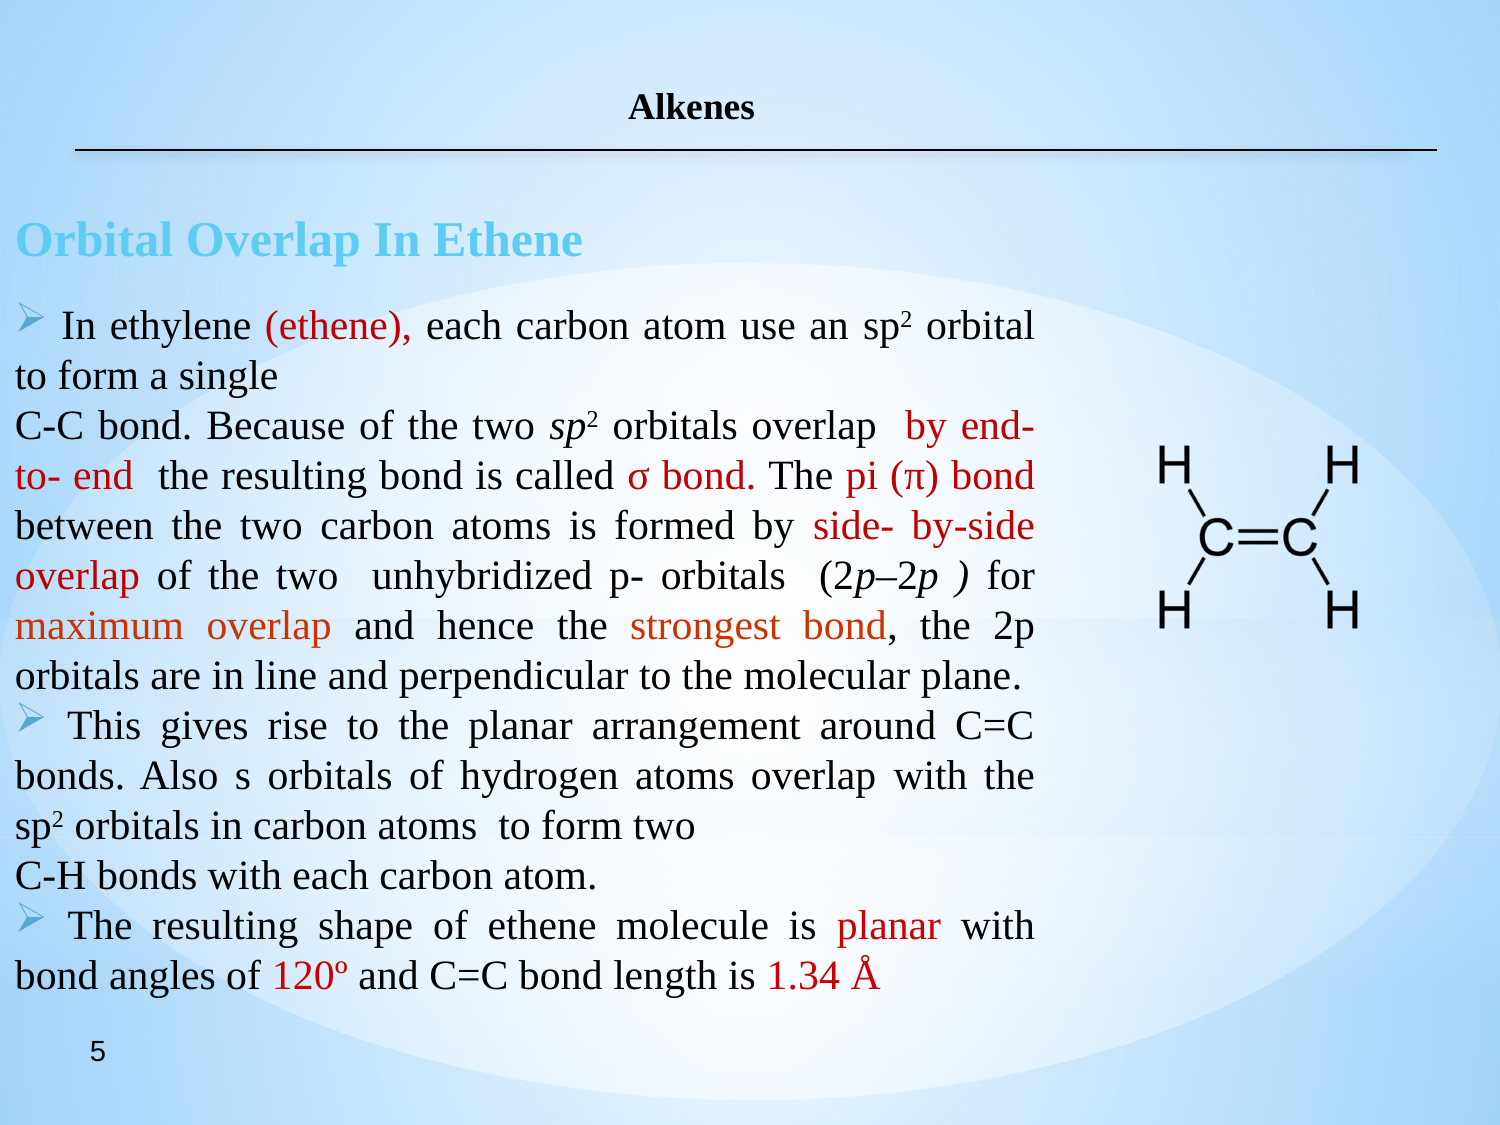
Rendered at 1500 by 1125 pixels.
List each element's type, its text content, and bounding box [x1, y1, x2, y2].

text_box In ethylene (ethene), each carbon atom use an sp2 orbital to form a single C-C bond. Because of the two sp2 orbitals overlap by end- to- end the resulting bond is called σ bond. The pi (π) bond between the two carbon atoms is formed by side- by-side overlap of the two unhybridized p- orbitals (2p–2p ) for maximum overlap and hence the strongest bond, the 2p orbitals are in line and perpendicular to the molecular plane. This gives rise to the planar arrangement around C=C bonds. Also s orbitals of hydrogen atoms overlap with the sp2 orbitals in carbon atoms to form two C-H bonds with each carbon atom. The resulting shape of ethene molecule is planar with bond angles of 120º and C=C bond length is 1.34 Å [0, 290, 1050, 1006]
text_box Orbital Overlap In Ethene [0, 199, 675, 274]
picture [1149, 434, 1368, 638]
text_box 5 [75, 1024, 425, 1103]
text_box Alkenes [613, 74, 771, 135]
